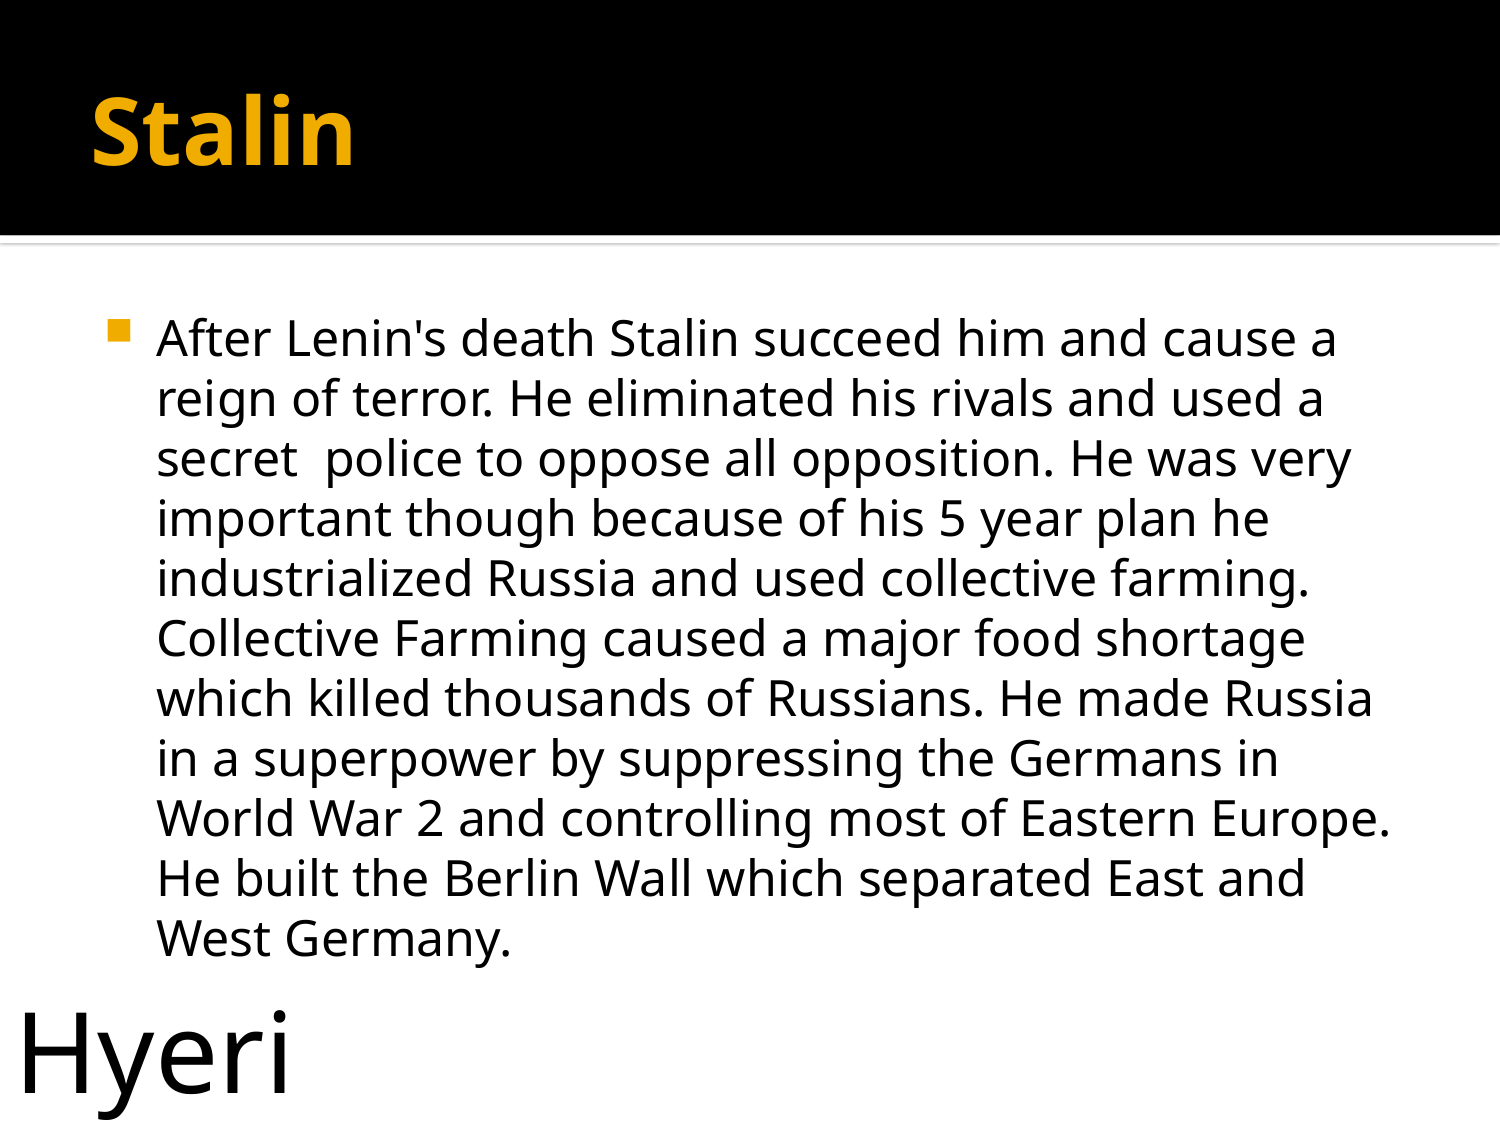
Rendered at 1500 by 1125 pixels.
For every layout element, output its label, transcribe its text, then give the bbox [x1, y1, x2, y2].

list After Lenin's death Stalin succeed him and cause a reign of terror. He eliminated his rivals and used a secret police to oppose all opposition. He was very important though because of his 5 year plan he industrialized Russia and used collective farming. Collective Farming caused a major food shortage which killed thousands of Russians. He made Russia in a superpower by suppressing the Germans in World War 2 and controlling most of Eastern Europe. He built the Berlin Wall which separated East and West Germany. [75, 291, 1425, 1050]
title Stalin [75, 25, 1425, 231]
text_box Hyeri [0, 973, 328, 1124]
